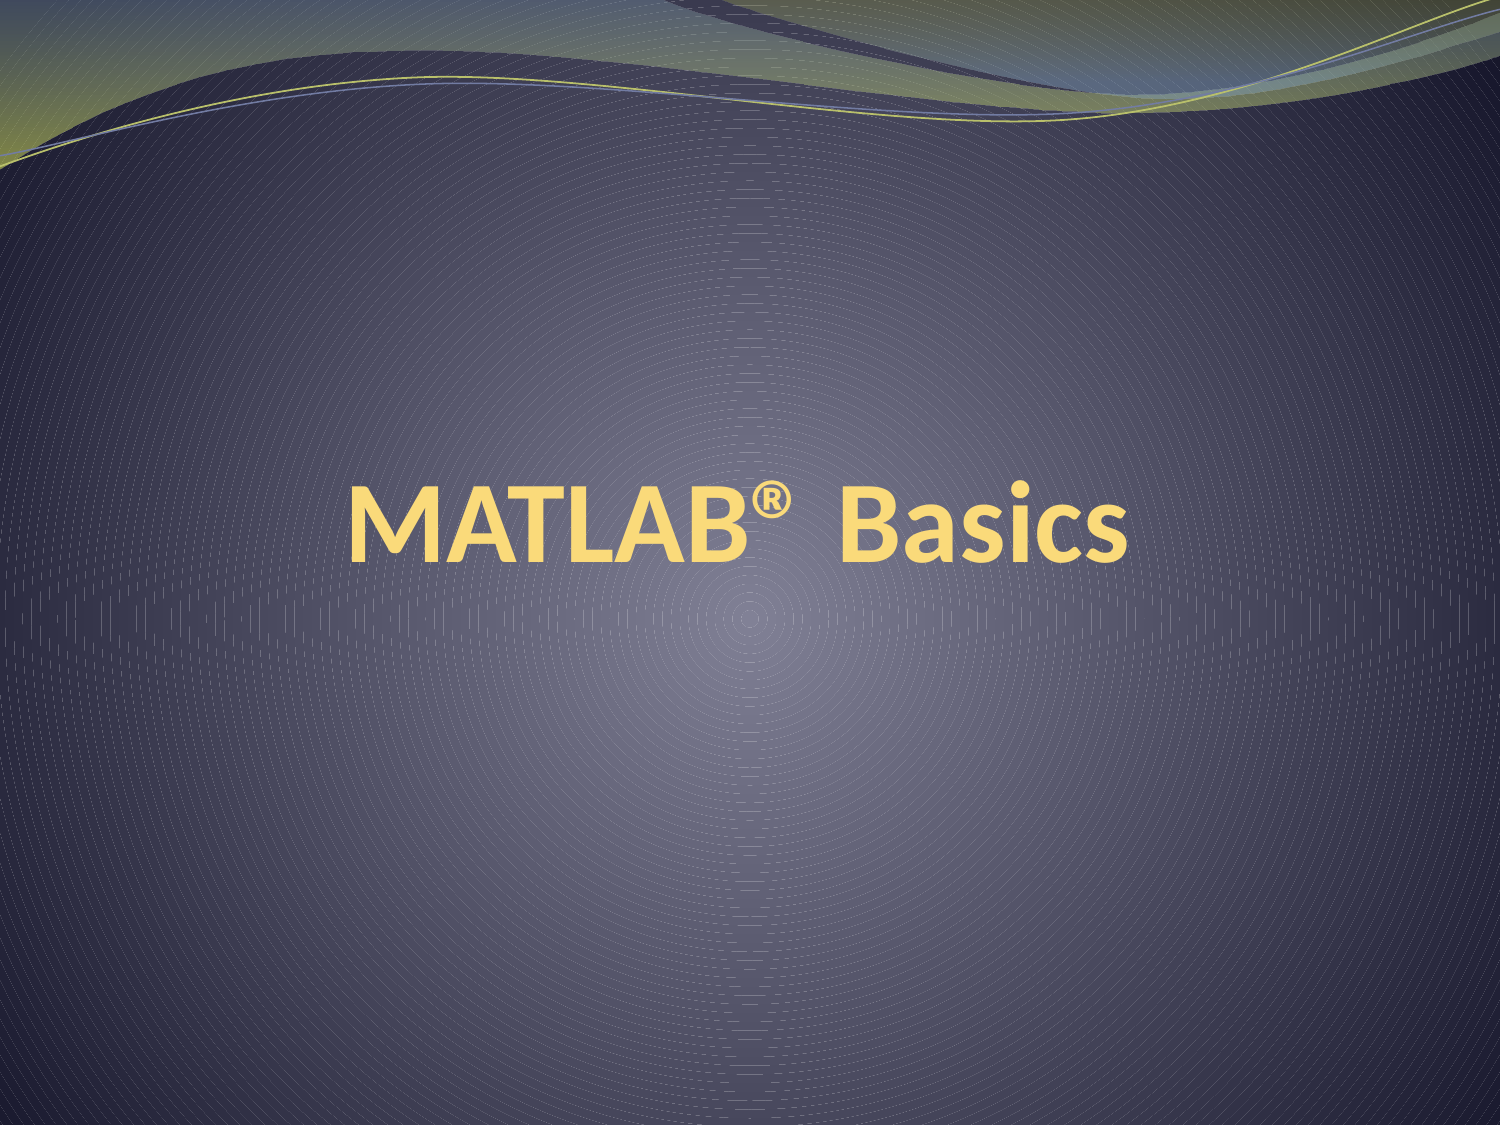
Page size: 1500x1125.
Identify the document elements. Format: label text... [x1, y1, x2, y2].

title MATLAB® Basics [99, 362, 1375, 586]
